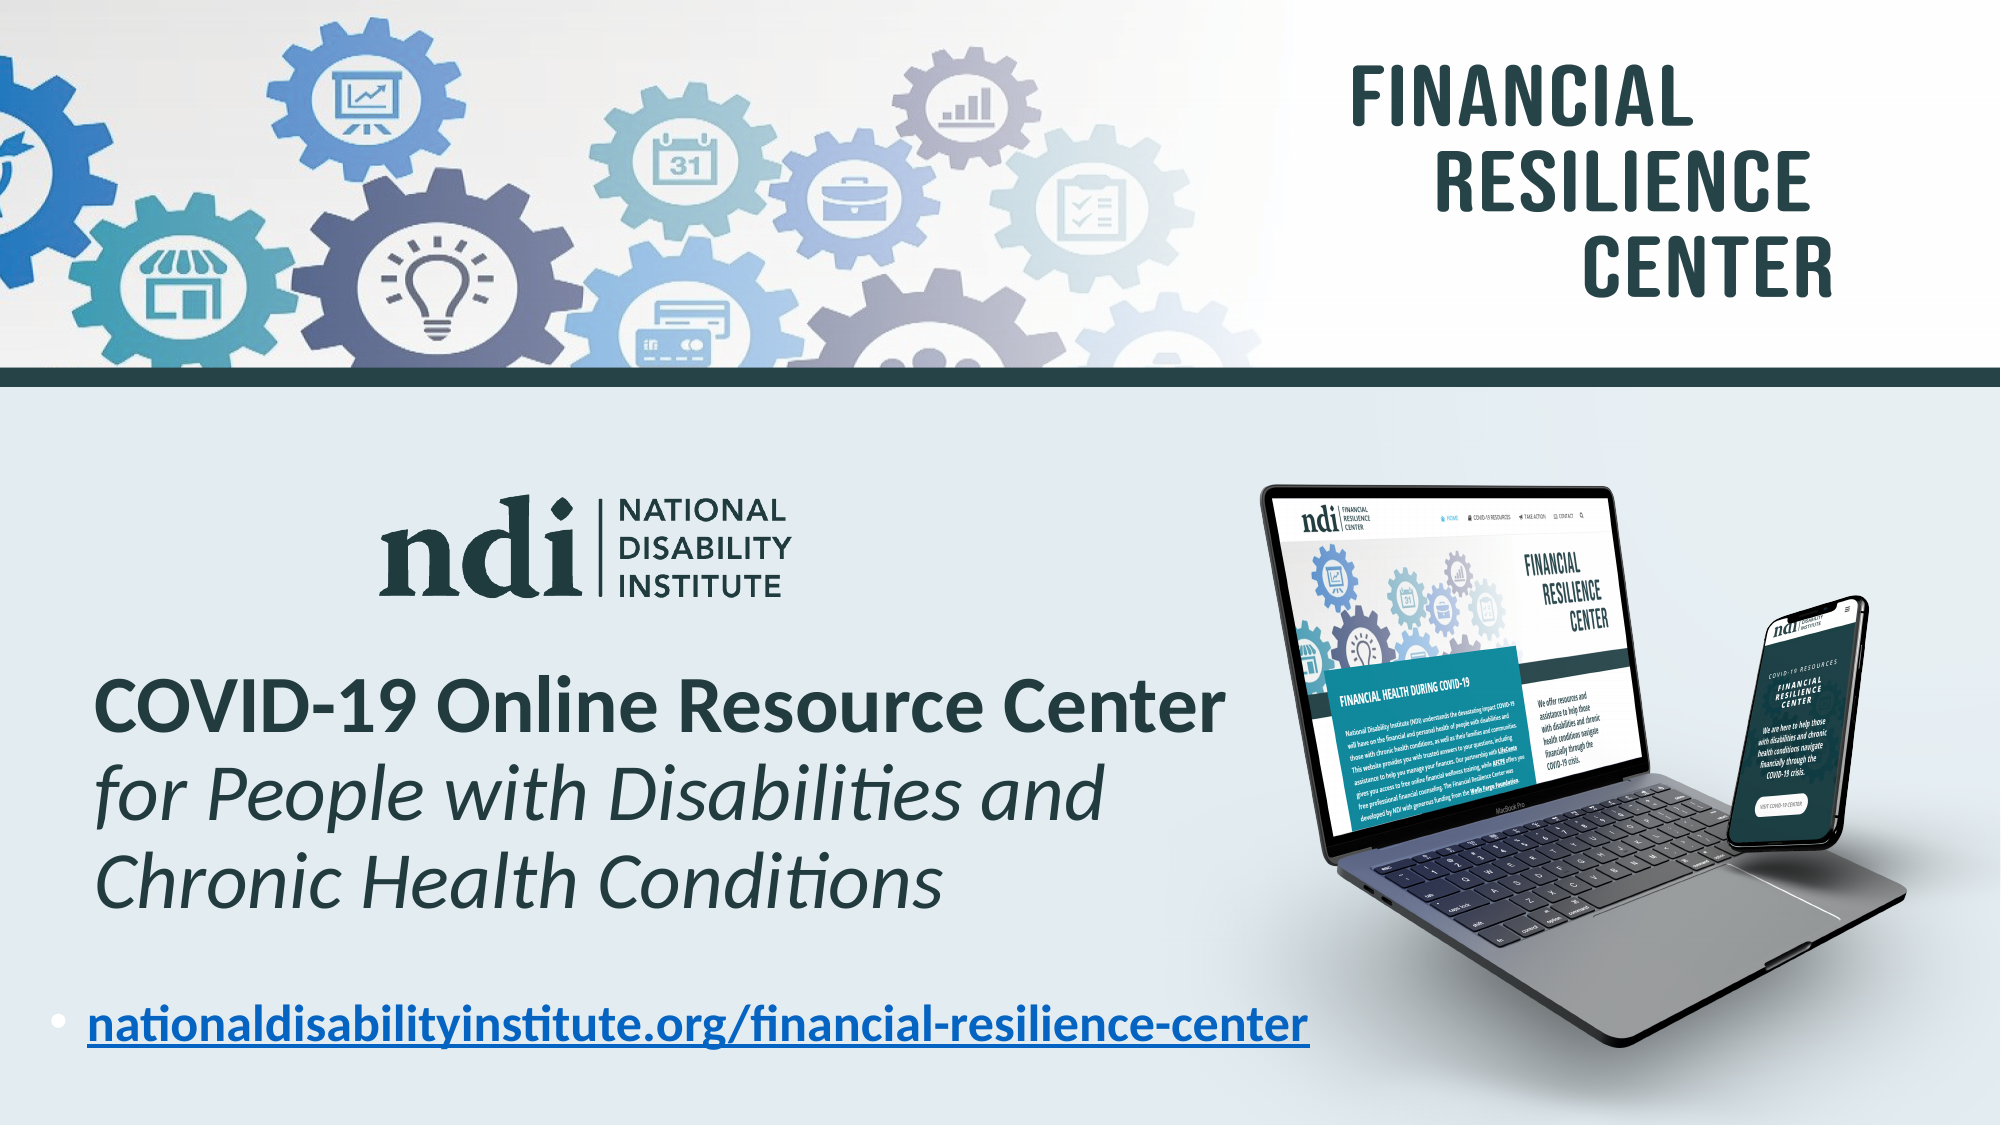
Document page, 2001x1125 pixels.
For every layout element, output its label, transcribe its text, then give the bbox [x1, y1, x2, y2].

title COVID-19 Online Resource Center for People with Disabilities and Chronic Health Conditions [79, 685, 874, 903]
picture [372, 489, 798, 603]
list nationaldisabilityinstitute.org/financial-resilience-center [34, 988, 874, 1083]
picture [0, 0, 2001, 1125]
